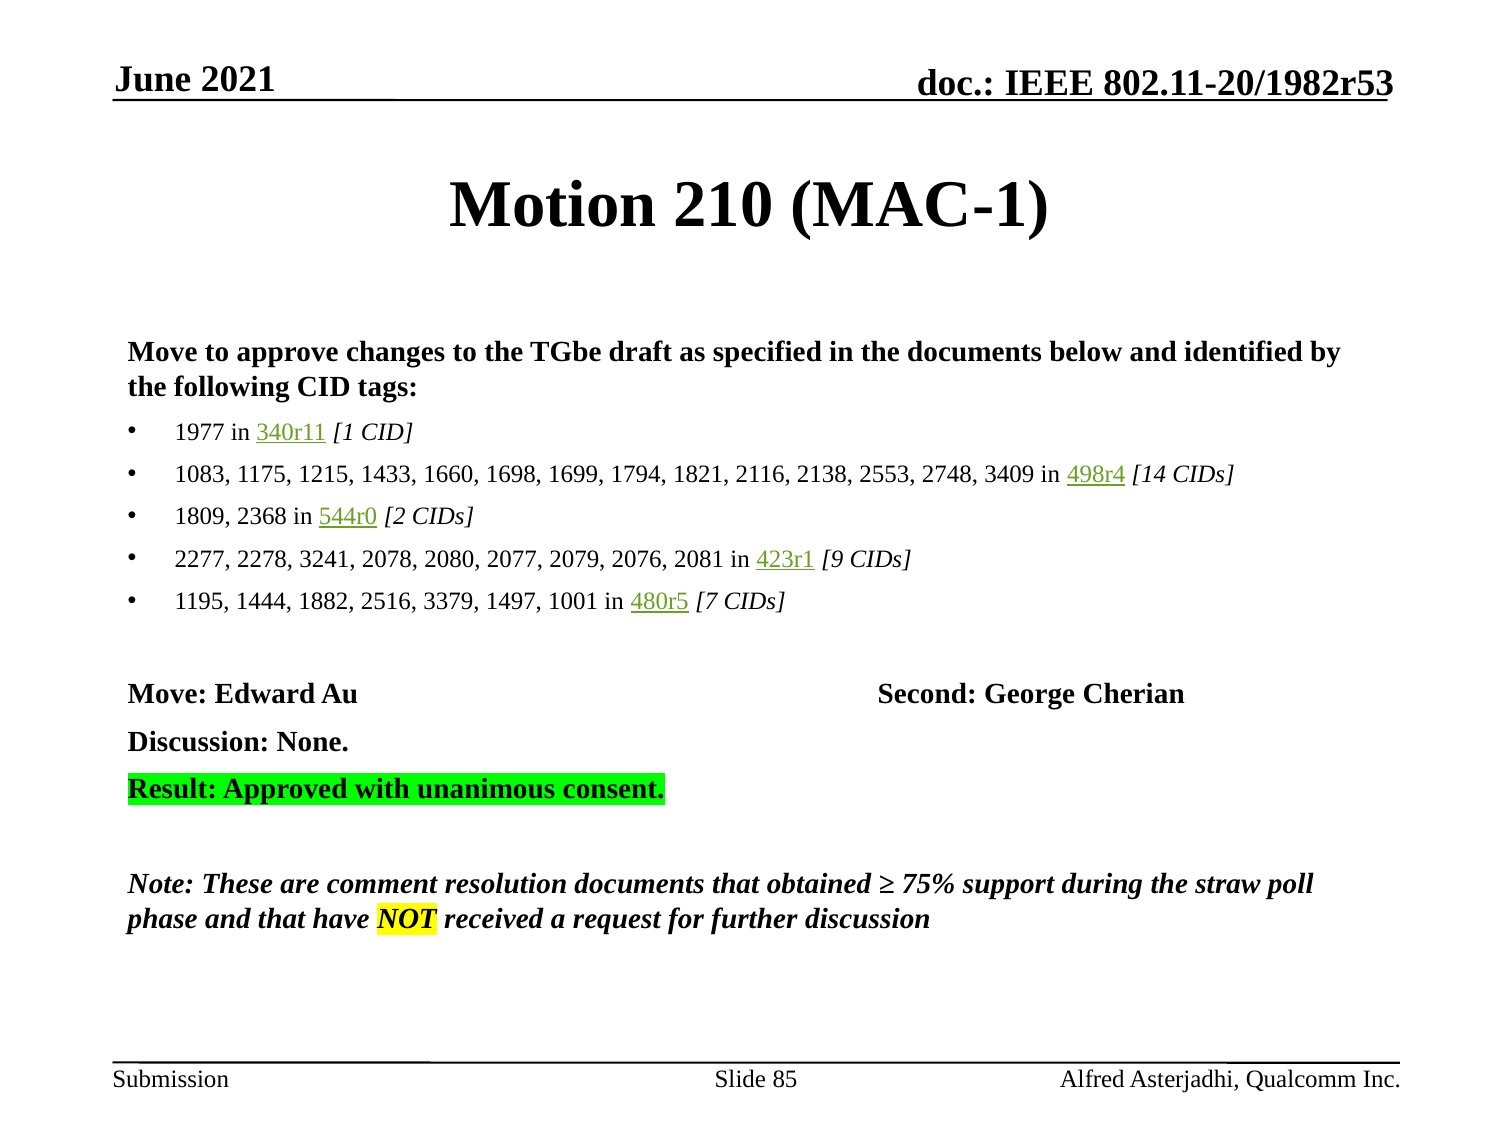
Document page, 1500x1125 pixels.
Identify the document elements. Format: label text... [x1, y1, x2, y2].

title Motion 210 (MAC-1) [112, 112, 1388, 288]
list Move to approve changes to the TGbe draft as specified in the documents below and identified by the following CID tags: 1977 in 340r11 [1 CID] 1083, 1175, 1215, 1433, 1660, 1698, 1699, 1794, 1821, 2116, 2138, 2553, 2748, 3409 in 498r4 [14 CIDs] 1809, 2368 in 544r0 [2 CIDs] 2277, 2278, 3241, 2078, 2080, 2077, 2079, 2076, 2081 in 423r1 [9 CIDs] 1195, 1444, 1882, 2516, 3379, 1497, 1001 in 480r5 [7 CIDs] Move: Edward Au Second: George Cherian Discussion: None. Result: Approved with unanimous consent. Note: These are comment resolution documents that obtained ≥ 75% support during the straw poll phase and that have NOT received a request for further discussion [112, 324, 1388, 1063]
footer Alfred Asterjadhi, Qualcomm Inc. [878, 1061, 1402, 1093]
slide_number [114, 54, 423, 100]
slide_number Slide 85 [712, 1061, 800, 1123]
